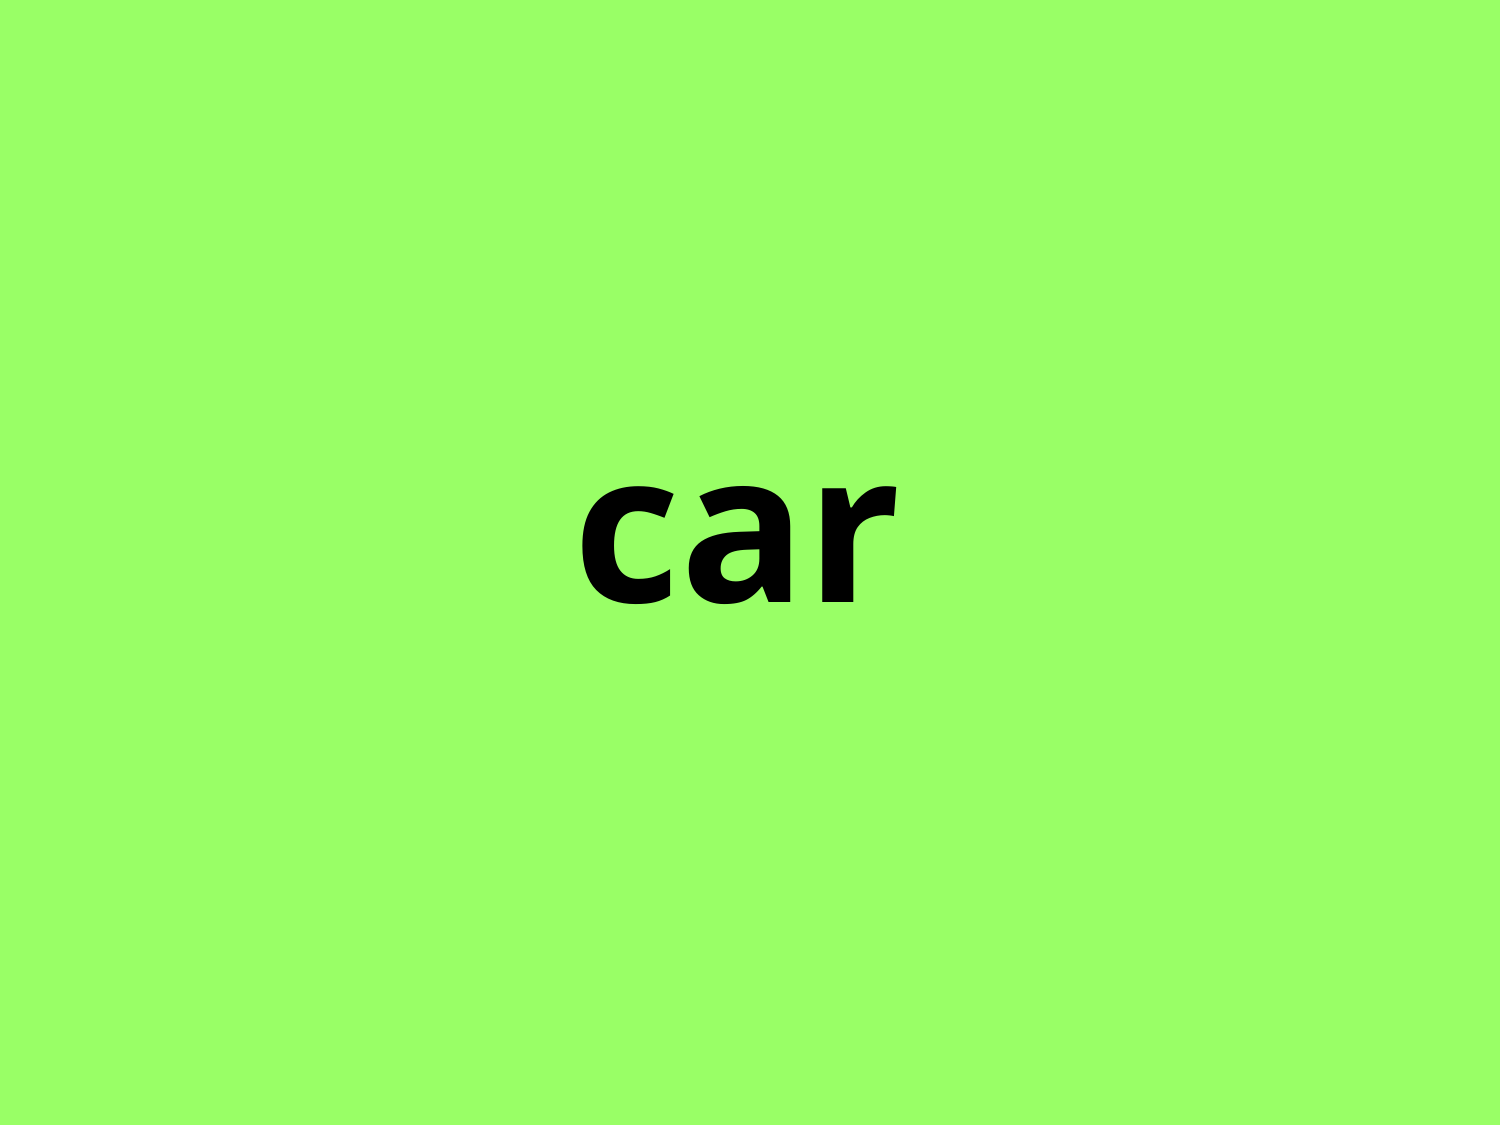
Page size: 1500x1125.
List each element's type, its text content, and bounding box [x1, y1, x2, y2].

title car [99, 424, 1376, 613]
